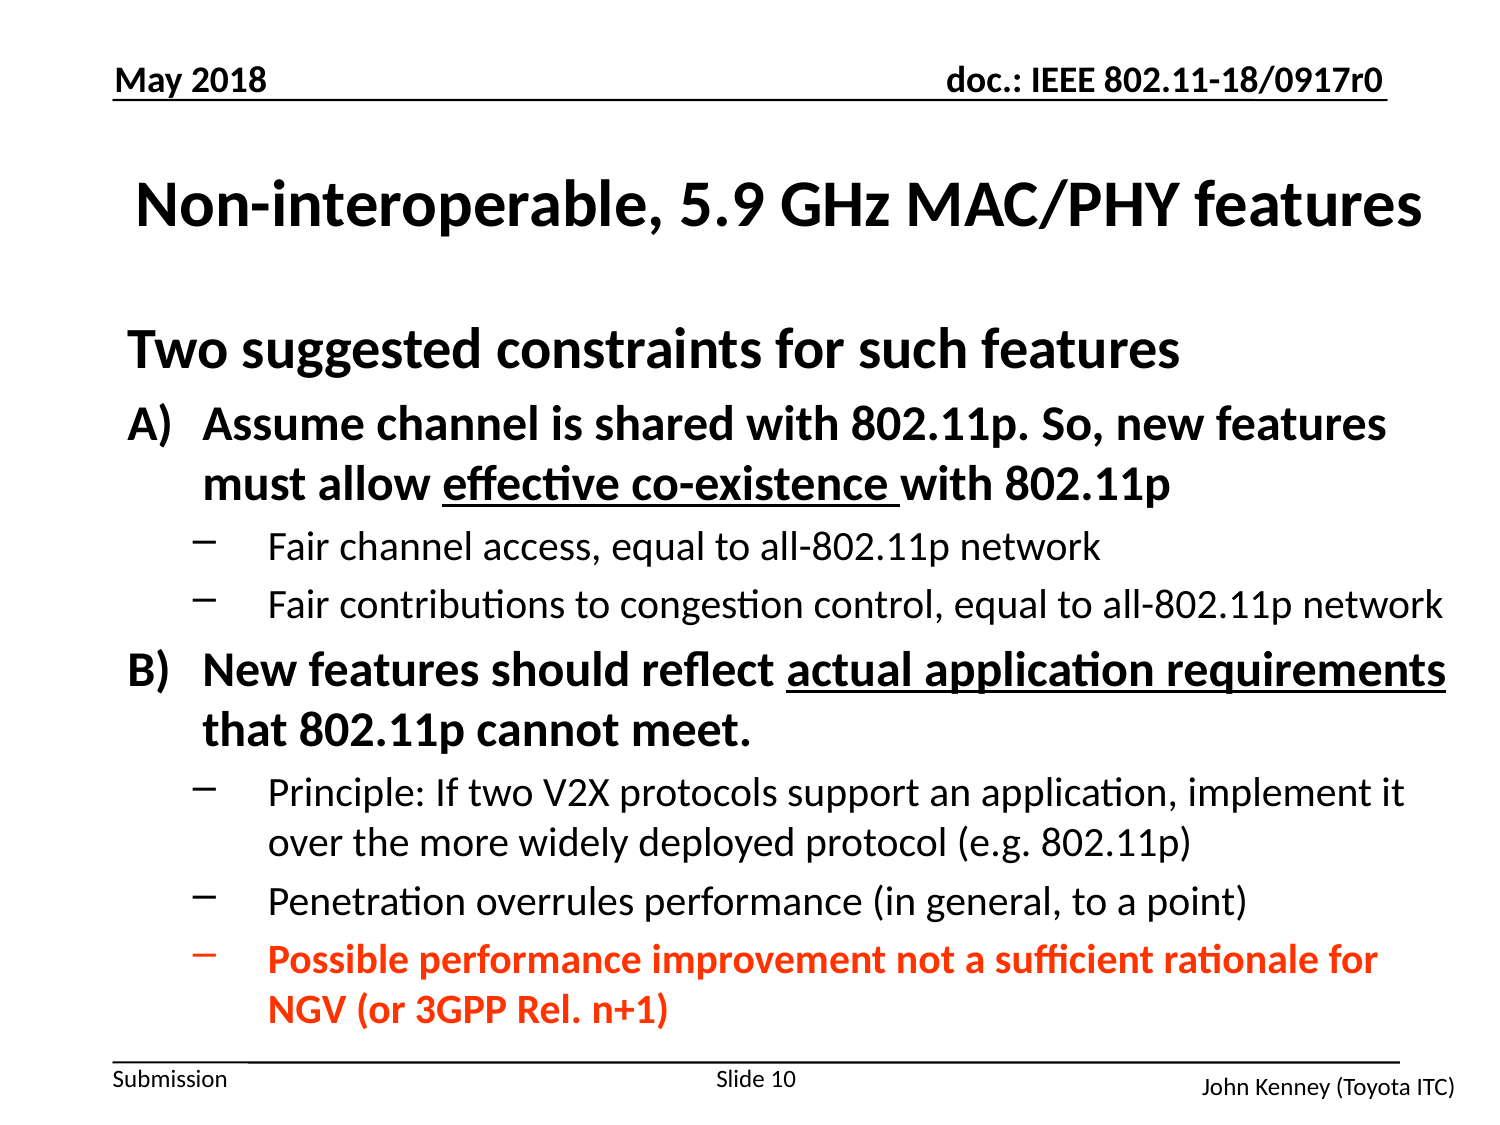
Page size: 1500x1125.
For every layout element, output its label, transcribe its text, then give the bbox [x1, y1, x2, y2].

list Two suggested constraints for such features Assume channel is shared with 802.11p. So, new features must allow effective co-existence with 802.11p Fair channel access, equal to all-802.11p network Fair contributions to congestion control, equal to all-802.11p network New features should reflect actual application requirements that 802.11p cannot meet. Principle: If two V2X protocols support an application, implement it over the more widely deployed protocol (e.g. 802.11p) Penetration overrules performance (in general, to a point) Possible performance improvement not a sufficient rationale for NGV (or 3GPP Rel. n+1) [112, 302, 1482, 978]
slide_number Slide 10 [713, 1061, 799, 1093]
footer John Kenney (Toyota ITC) [1199, 1070, 1456, 1101]
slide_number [114, 54, 270, 101]
title Non-interoperable, 5.9 GHz MAC/PHY features [112, 112, 1447, 288]
